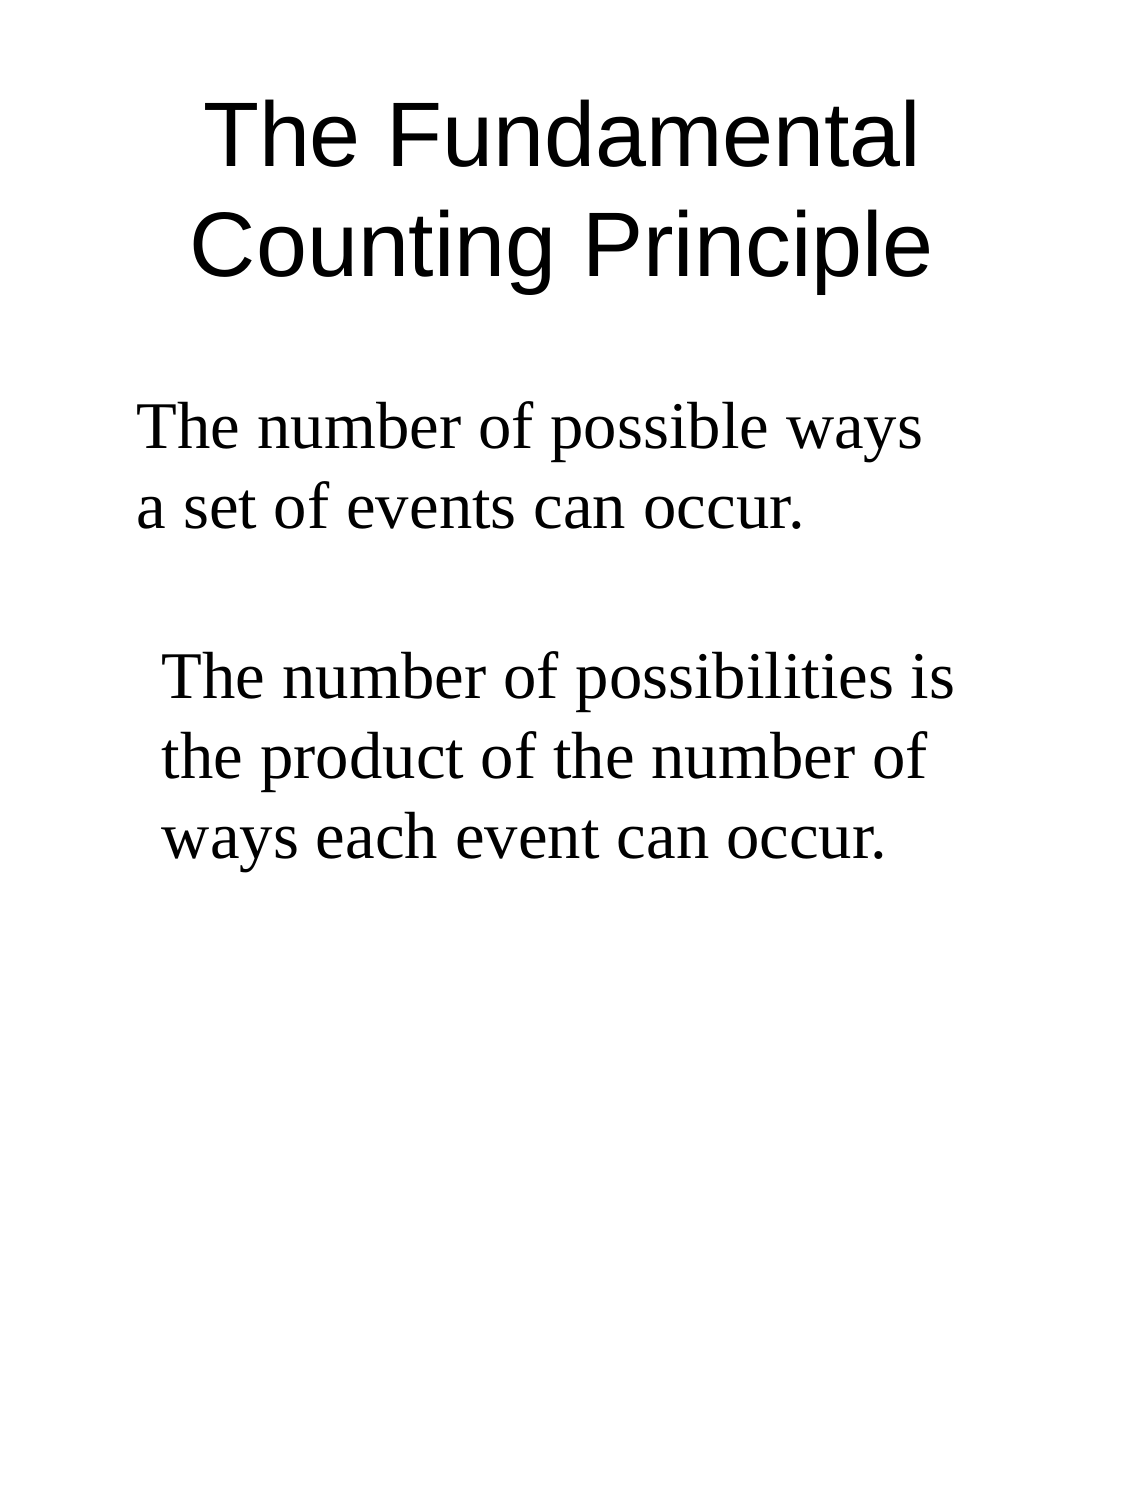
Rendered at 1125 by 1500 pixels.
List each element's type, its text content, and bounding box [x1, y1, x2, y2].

text_box The number of possibilities is the product of the number of ways each event can occur. [147, 624, 985, 880]
text_box The number of possible ways a set of events can occur. [122, 374, 960, 550]
title The Fundamental Counting Principle [56, 60, 1069, 311]
